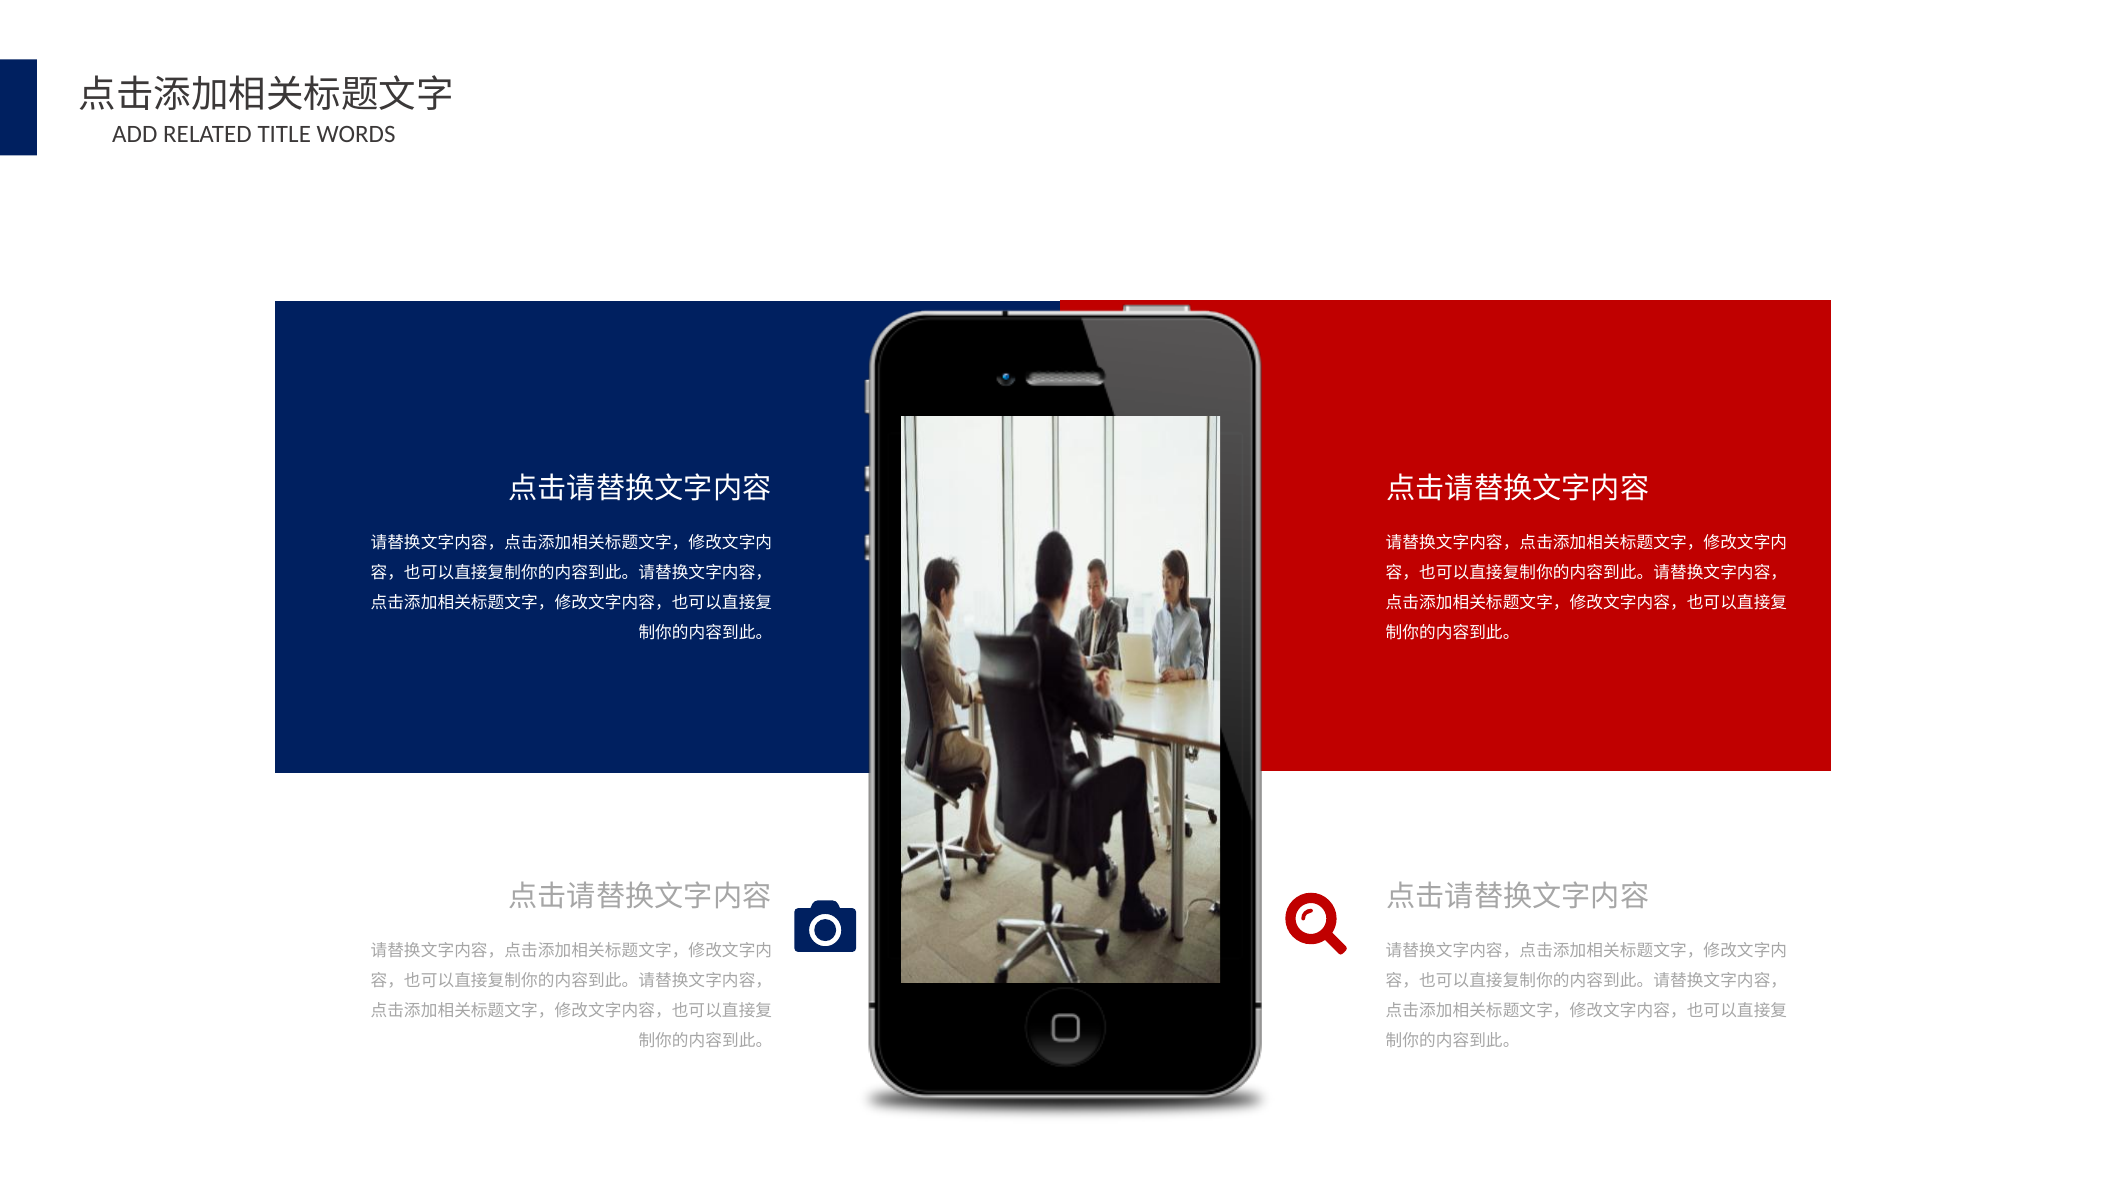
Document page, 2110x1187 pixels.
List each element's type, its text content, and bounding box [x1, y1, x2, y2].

text_box [849, 238, 1282, 1154]
text_box [794, 900, 857, 952]
text_box 点击请替换文字内容 [1370, 869, 1667, 921]
text_box [1285, 892, 1347, 955]
text_box [900, 415, 1221, 984]
text_box 请替换文字内容，点击添加相关标题文字，修改文字内容，也可以直接复制你的内容到此。请替换文字内容，点击添加相关标题文字，修改文字内容，也可以直接复制你的内容到此。 [344, 921, 789, 1058]
text_box 请替换文字内容，点击添加相关标题文字，修改文字内容，也可以直接复制你的内容到此。请替换文字内容，点击添加相关标题文字，修改文字内容，也可以直接复制你的内容到此。 [1369, 514, 1814, 651]
text_box [1282, 300, 1832, 772]
text_box ADD RELATED TITLE WORDS [96, 109, 413, 156]
text_box 点击请替换文字内容 [1370, 461, 1667, 513]
text_box 请替换文字内容，点击添加相关标题文字，修改文字内容，也可以直接复制你的内容到此。请替换文字内容，点击添加相关标题文字，修改文字内容，也可以直接复制你的内容到此。 [1369, 921, 1814, 1058]
text_box 点击添加相关标题文字 [62, 61, 470, 123]
text_box 点击请替换文字内容 [491, 869, 788, 921]
text_box 点击请替换文字内容 [491, 461, 788, 513]
text_box 请替换文字内容，点击添加相关标题文字，修改文字内容，也可以直接复制你的内容到此。请替换文字内容，点击添加相关标题文字，修改文字内容，也可以直接复制你的内容到此。 [344, 514, 789, 651]
text_box [274, 300, 849, 773]
